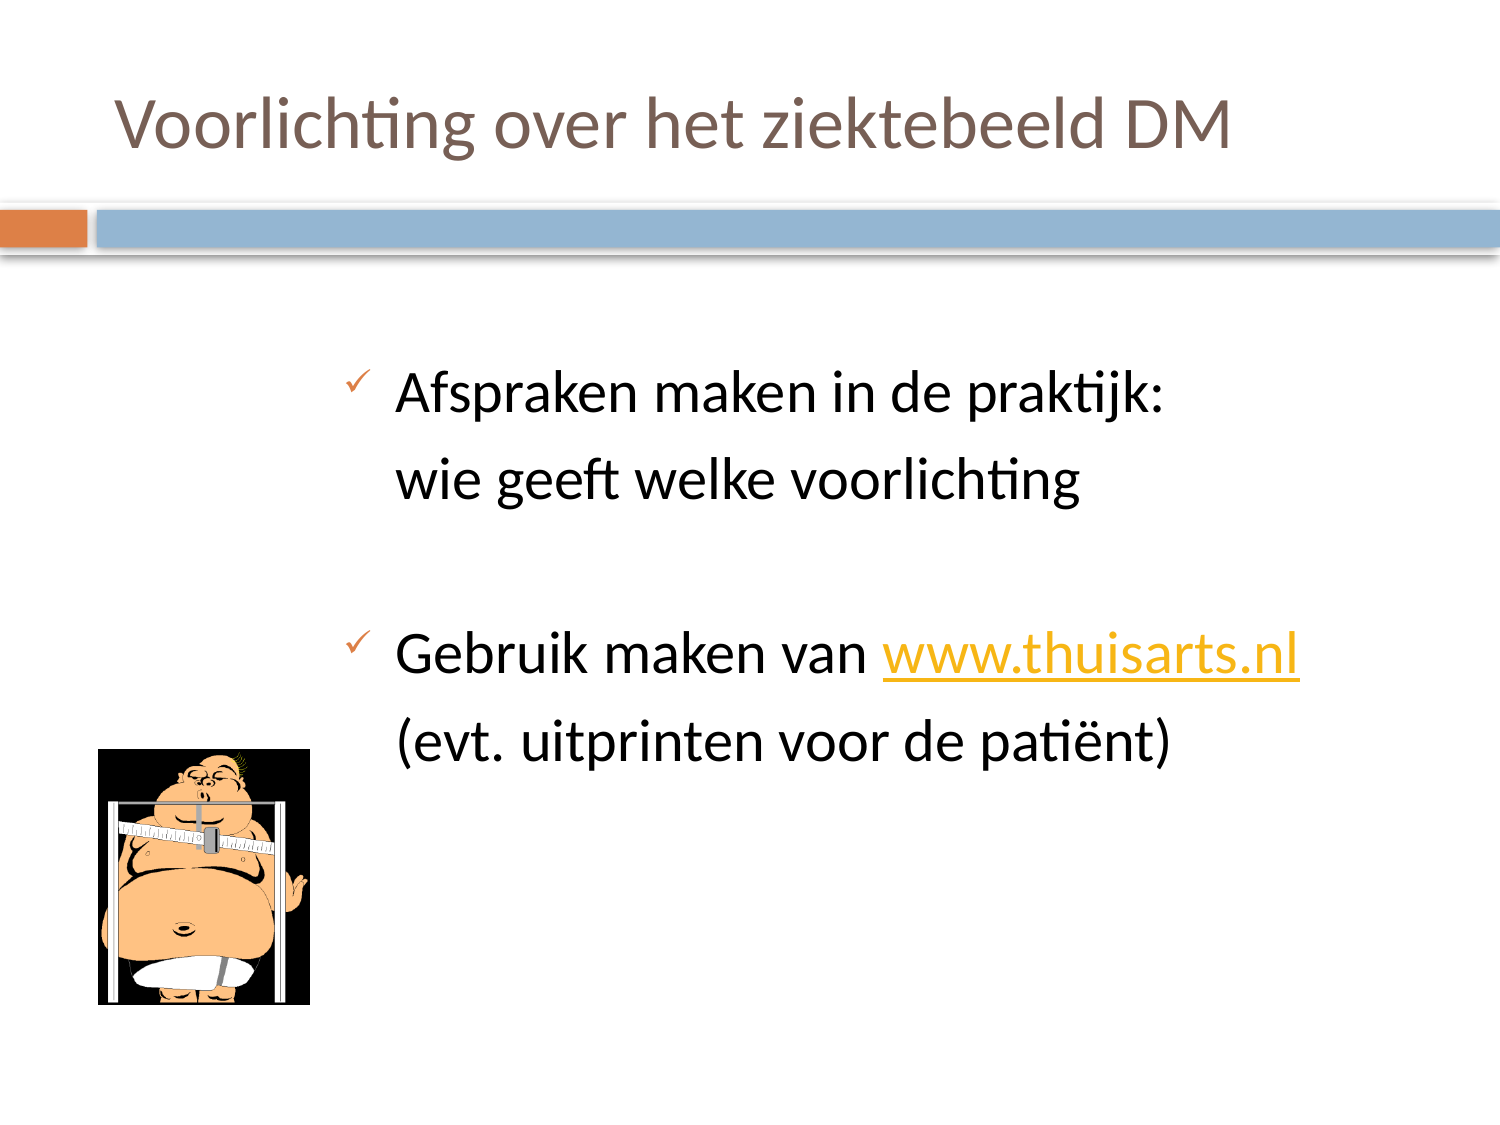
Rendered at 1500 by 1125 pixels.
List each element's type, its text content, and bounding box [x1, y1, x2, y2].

title Voorlichting over het ziektebeeld DM [99, 37, 1438, 201]
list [98, 749, 311, 1006]
list Afspraken maken in de praktijk: wie geeft welke voorlichting Gebruik maken van www.thuisarts.nl (evt. uitprinten voor de patiënt) [327, 257, 1471, 1009]
